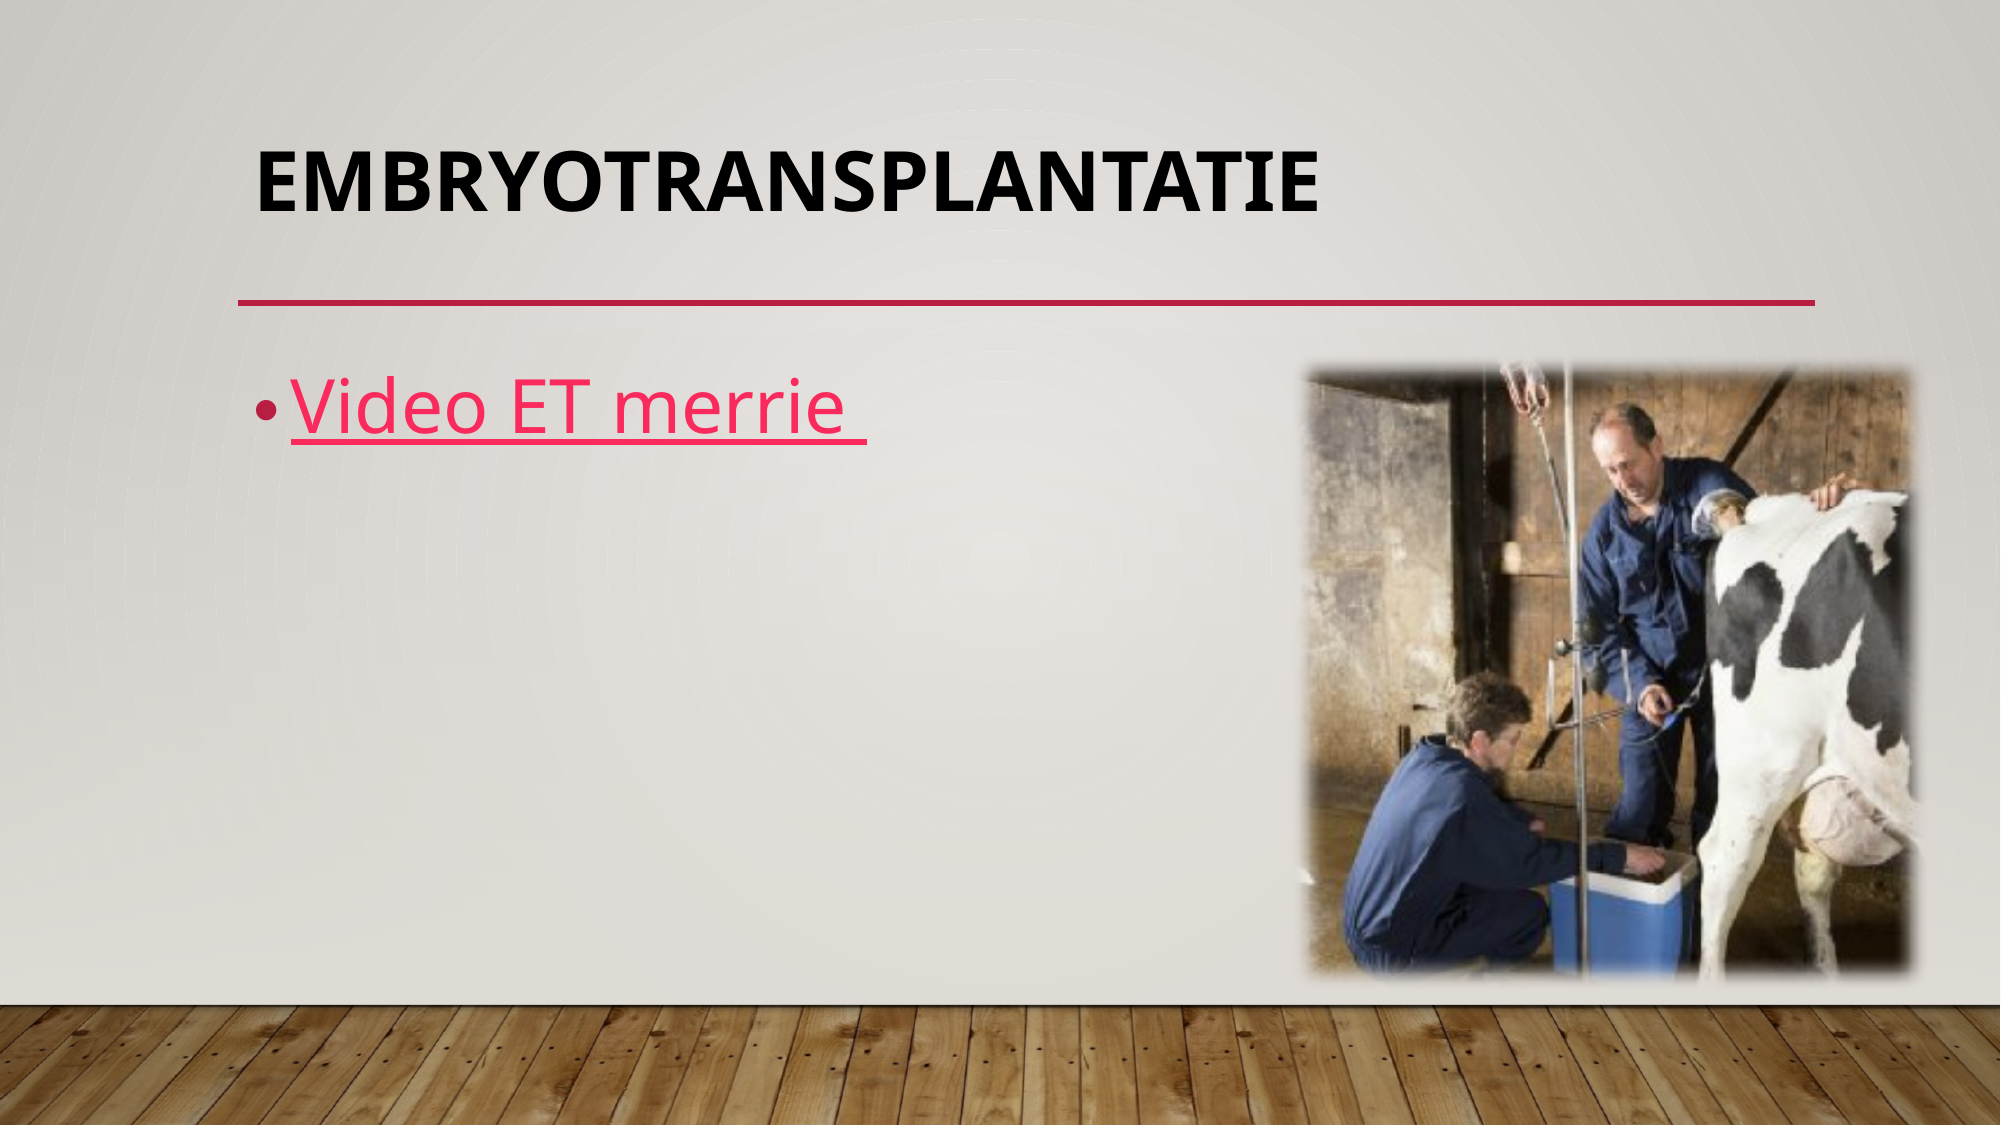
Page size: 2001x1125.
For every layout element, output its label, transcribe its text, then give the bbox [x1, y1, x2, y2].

picture [1291, 353, 1928, 990]
list Video ET merrie [238, 330, 1814, 897]
title Embryotransplantatie [238, 131, 1814, 305]
picture [0, 1005, 2000, 1125]
